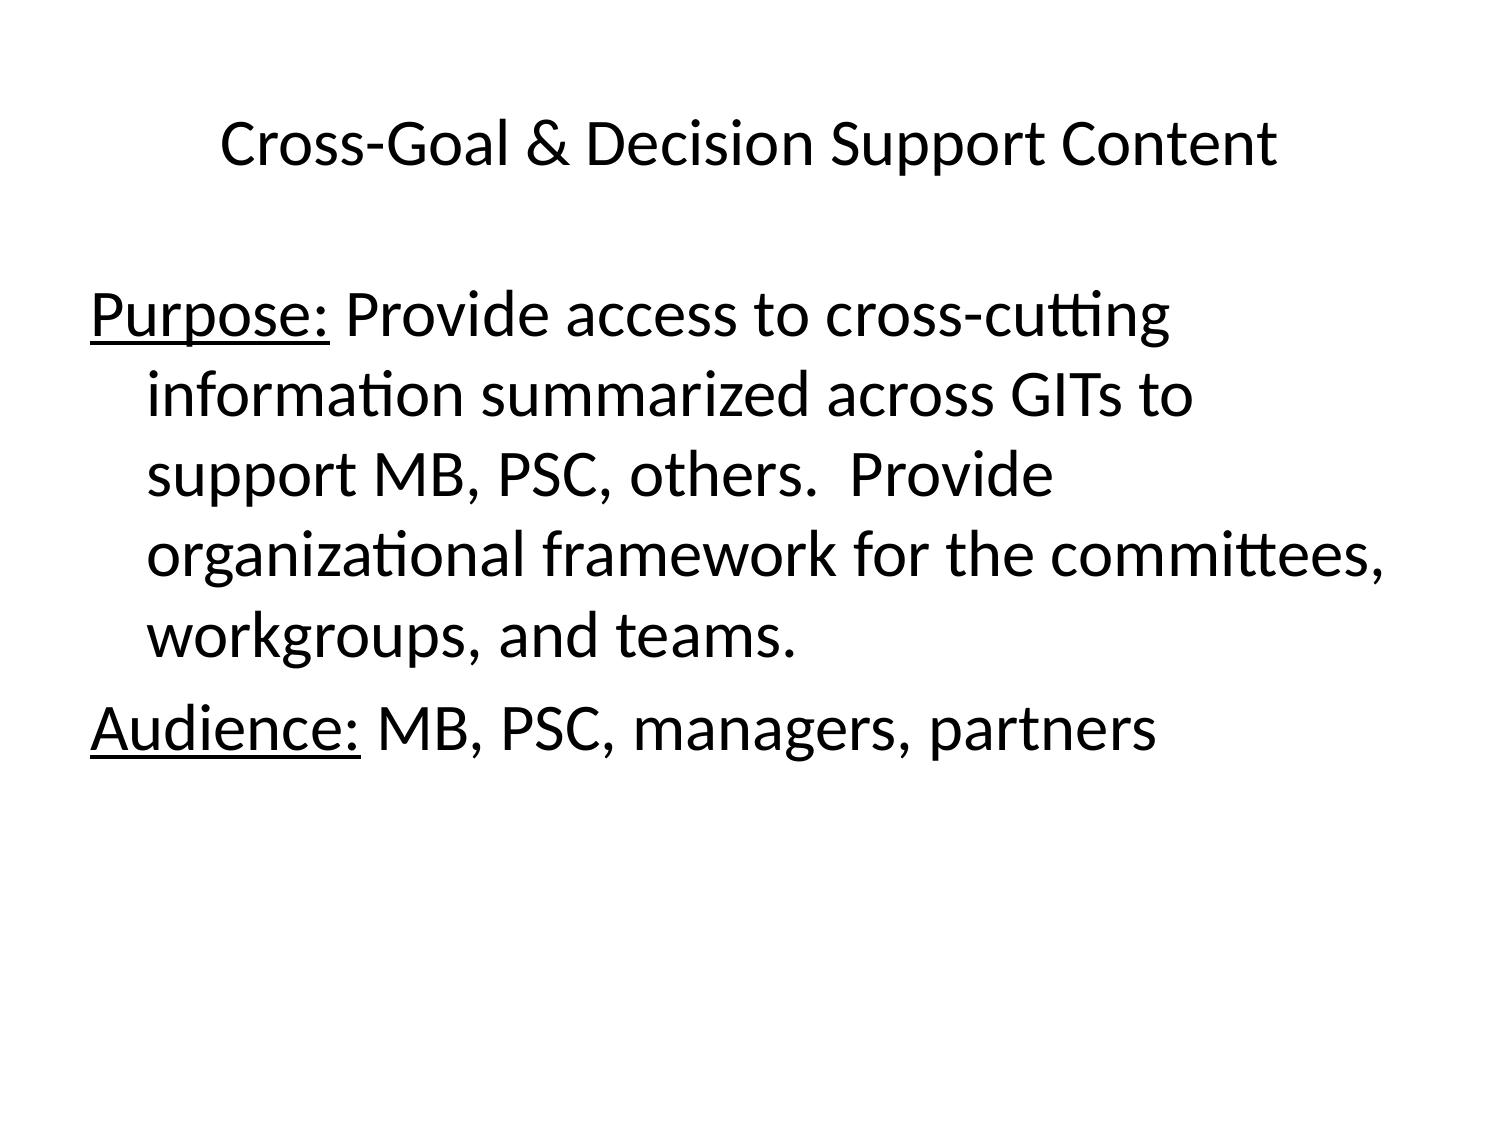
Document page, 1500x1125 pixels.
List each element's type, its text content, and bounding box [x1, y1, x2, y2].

title Cross-Goal & Decision Support Content [75, 45, 1425, 233]
list Purpose: Provide access to cross-cutting information summarized across GITs to support MB, PSC, others. Provide organizational framework for the committees, workgroups, and teams. Audience: MB, PSC, managers, partners [75, 262, 1425, 1005]
